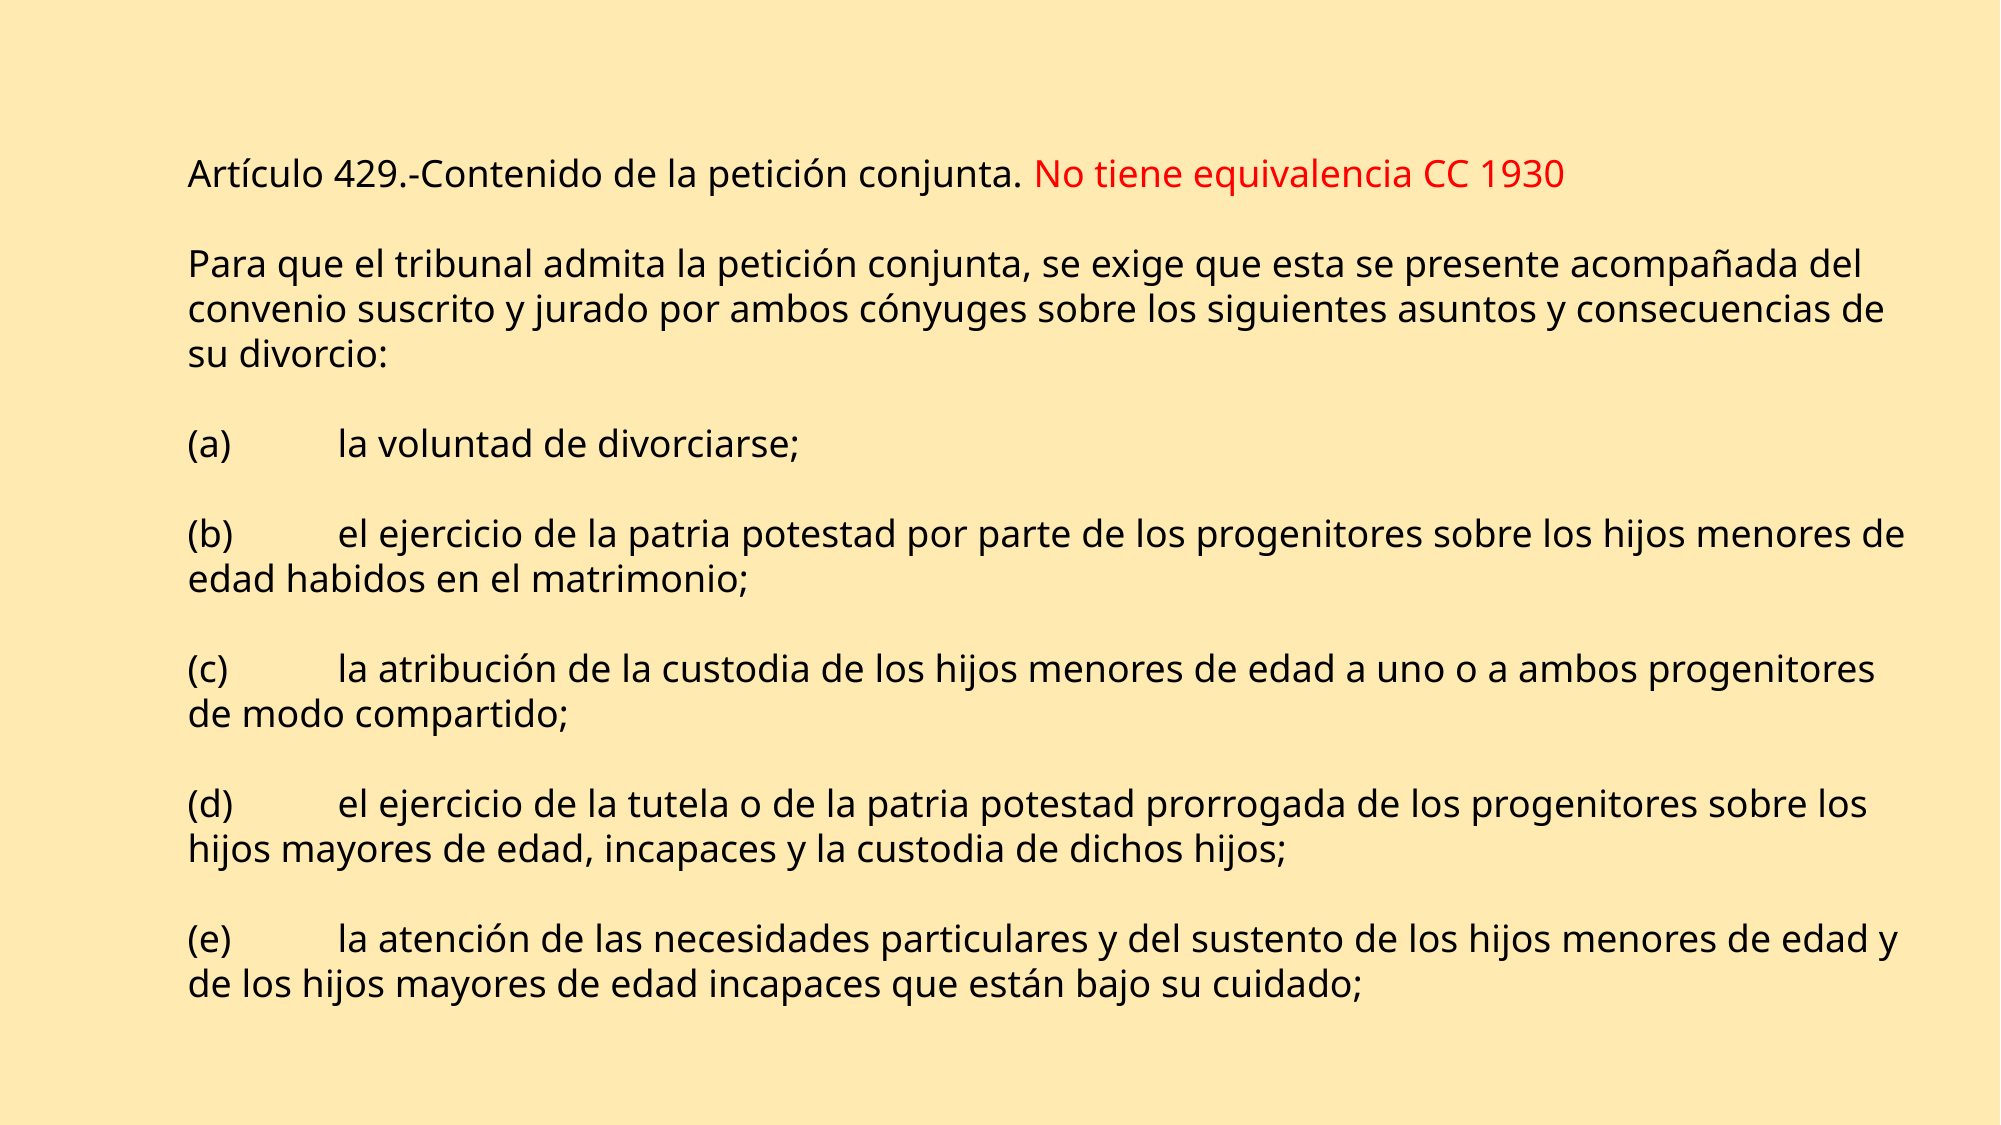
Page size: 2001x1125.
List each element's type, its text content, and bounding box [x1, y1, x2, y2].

text_box Artículo 429.-Contenido de la petición conjunta. No tiene equivalencia CC 1930 Para que el tribunal admita la petición conjunta, se exige que esta se presente acompañada del convenio suscrito y jurado por ambos cónyuges sobre los siguientes asuntos y consecuencias de su divorcio: (a) la voluntad de divorciarse; (b) el ejercicio de la patria potestad por parte de los progenitores sobre los hijos menores de edad habidos en el matrimonio; (c) la atribución de la custodia de los hijos menores de edad a uno o a ambos progenitores de modo compartido; (d) el ejercicio de la tutela o de la patria potestad prorrogada de los progenitores sobre los hijos mayores de edad, incapaces y la custodia de dichos hijos; (e) la atención de las necesidades particulares y del sustento de los hijos menores de edad y de los hijos mayores de edad incapaces que están bajo su cuidado; [173, 143, 1927, 1013]
